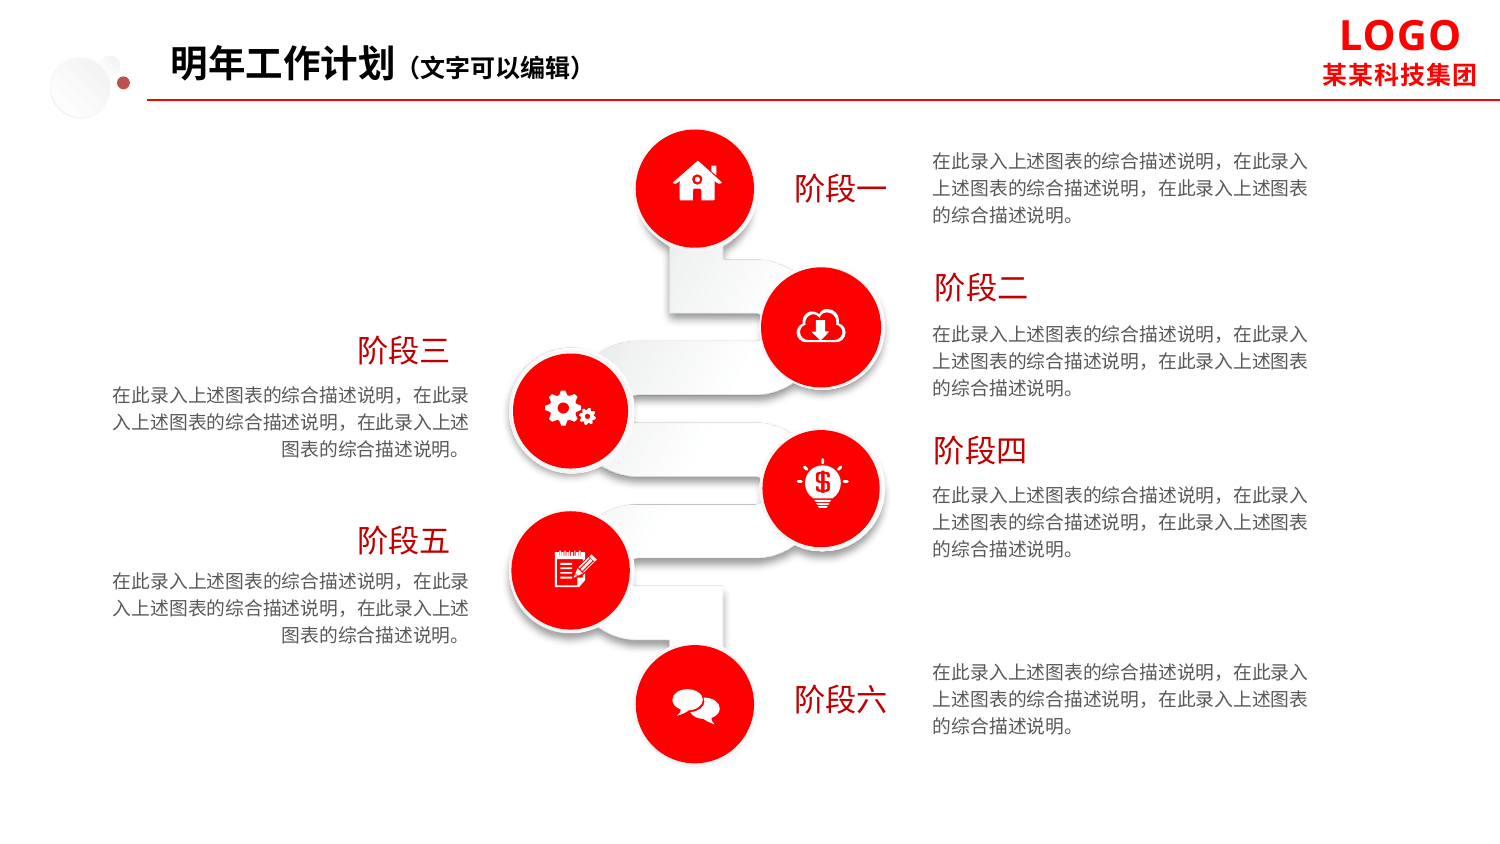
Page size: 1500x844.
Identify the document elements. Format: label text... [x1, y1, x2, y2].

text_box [554, 550, 598, 588]
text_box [508, 507, 635, 633]
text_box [633, 125, 760, 252]
text_box 在此录入上述图表的综合描述说明，在此录入上述图表的综合描述说明，在此录入上述图表的综合描述说明。 [939, 139, 1323, 232]
text_box 在此录入上述图表的综合描述说明，在此录入上述图表的综合描述说明，在此录入上述图表的综合描述说明。 [939, 650, 1323, 743]
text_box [508, 347, 635, 474]
text_box 在此录入上述图表的综合描述说明，在此录入上述图表的综合描述说明，在此录入上述图表的综合描述说明。 [939, 313, 1323, 405]
text_box 在此录入上述图表的综合描述说明，在此录入上述图表的综合描述说明，在此录入上述图表的综合描述说明。 [97, 559, 452, 652]
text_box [633, 640, 760, 767]
text_box 明年工作计划（文字可以编辑） [159, 34, 736, 91]
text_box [672, 160, 723, 201]
text_box 阶段三 [345, 325, 452, 373]
text_box 在此录入上述图表的综合描述说明，在此录入上述图表的综合描述说明，在此录入上述图表的综合描述说明。 [97, 373, 452, 466]
text_box 阶段四 [939, 425, 1040, 473]
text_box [672, 688, 720, 725]
picture [457, 112, 935, 785]
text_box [759, 425, 886, 552]
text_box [796, 457, 849, 509]
text_box 阶段二 [939, 263, 1041, 312]
text_box 阶段五 [345, 516, 452, 559]
text_box 在此录入上述图表的综合描述说明，在此录入上述图表的综合描述说明，在此录入上述图表的综合描述说明。 [939, 473, 1323, 566]
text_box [759, 264, 886, 390]
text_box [544, 390, 597, 426]
